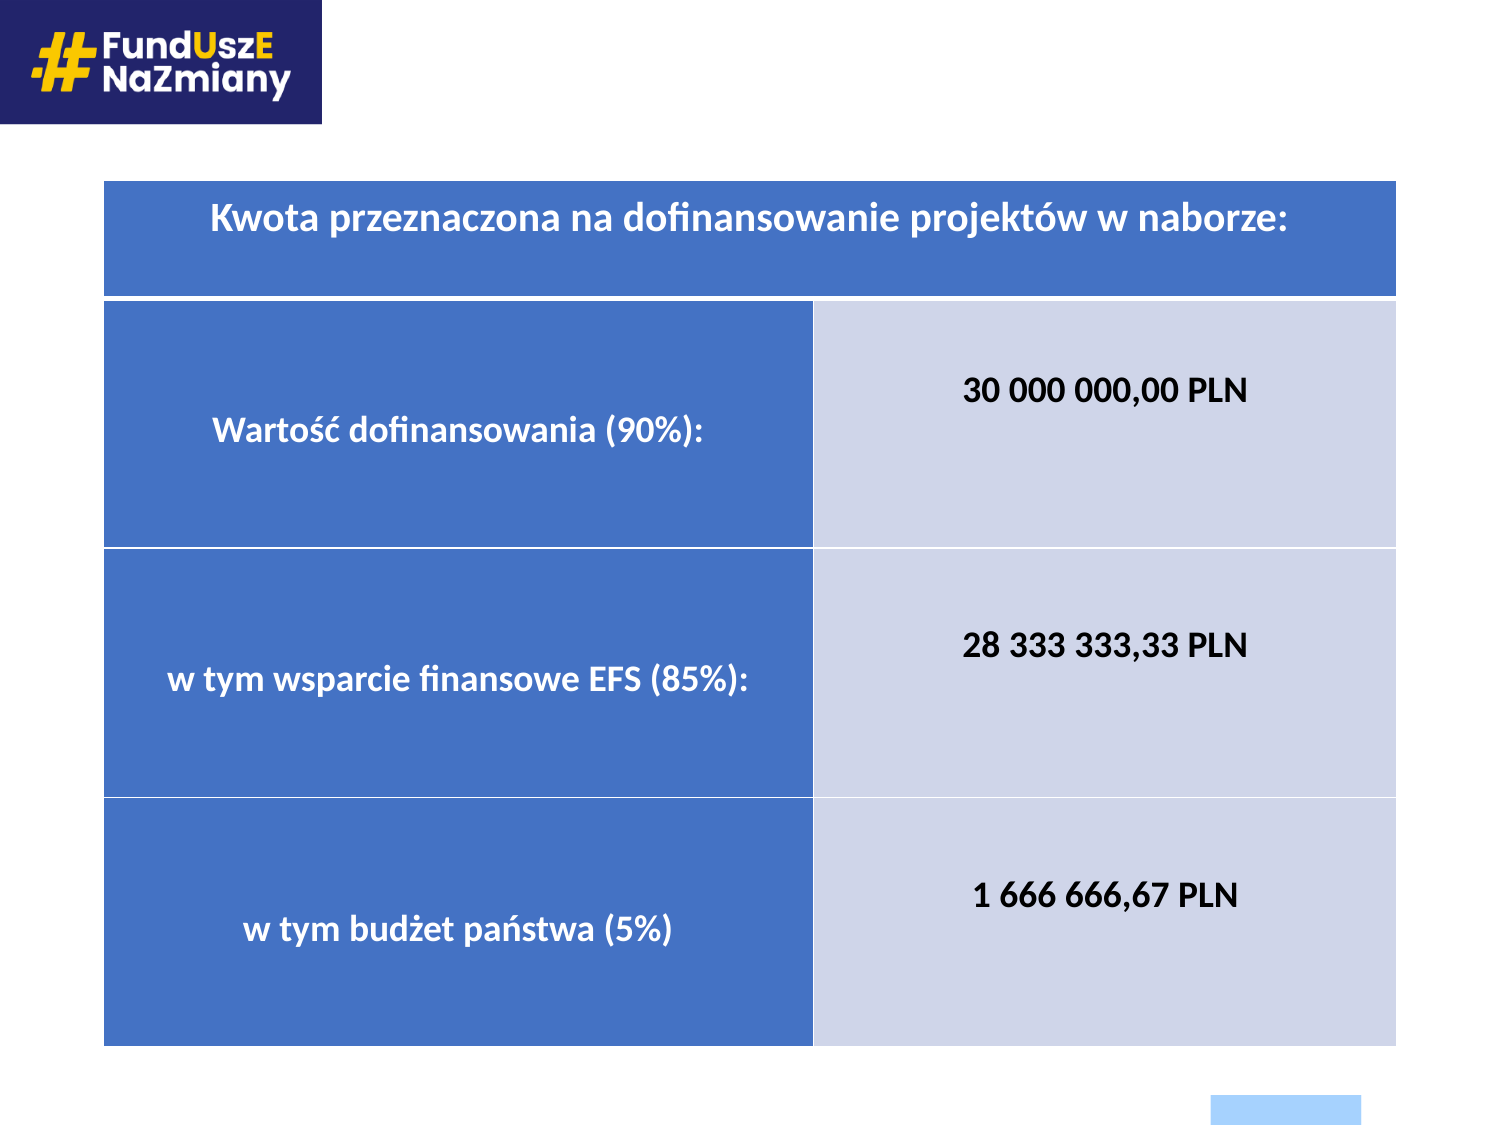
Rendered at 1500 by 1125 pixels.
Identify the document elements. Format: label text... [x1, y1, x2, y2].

table_cell 1 666 666,67 PLN [814, 798, 1396, 1046]
table_cell Wartość dofinansowania (90%): [104, 301, 813, 547]
table_cell 28 333 333,33 PLN [814, 549, 1396, 797]
table_cell 30 000 000,00 PLN [814, 301, 1396, 547]
picture [0, 0, 1500, 1125]
text_box [1013, 458, 1045, 563]
table_cell w tym wsparcie finansowe EFS (85%): [104, 549, 813, 797]
table_header Kwota przeznaczona na dofinansowanie projektów w naborze: [104, 181, 1396, 296]
table_cell w tym budżet państwa (5%) [104, 798, 813, 1046]
